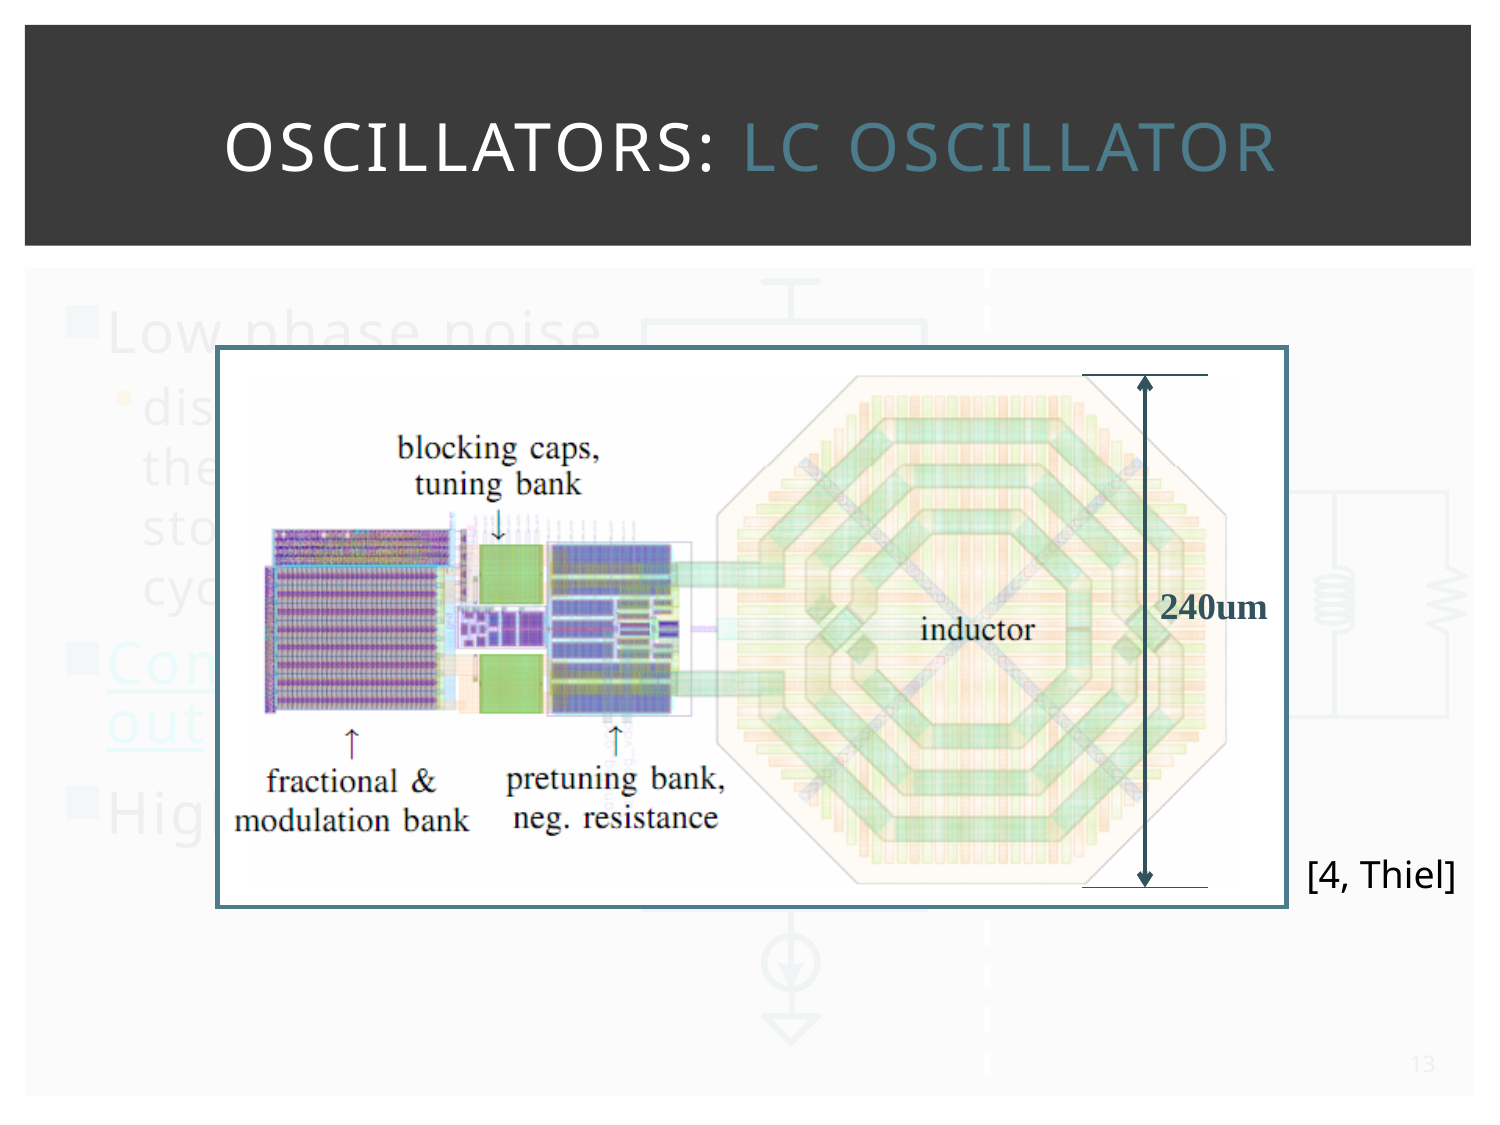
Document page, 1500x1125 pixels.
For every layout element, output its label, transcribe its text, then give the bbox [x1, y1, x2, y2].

text_box [0, 248, 1500, 1125]
picture [219, 274, 1471, 1050]
text_box [4, Thiel] [1291, 844, 1485, 904]
title OSCILLATORS: Lc oscillator [62, 58, 1438, 232]
